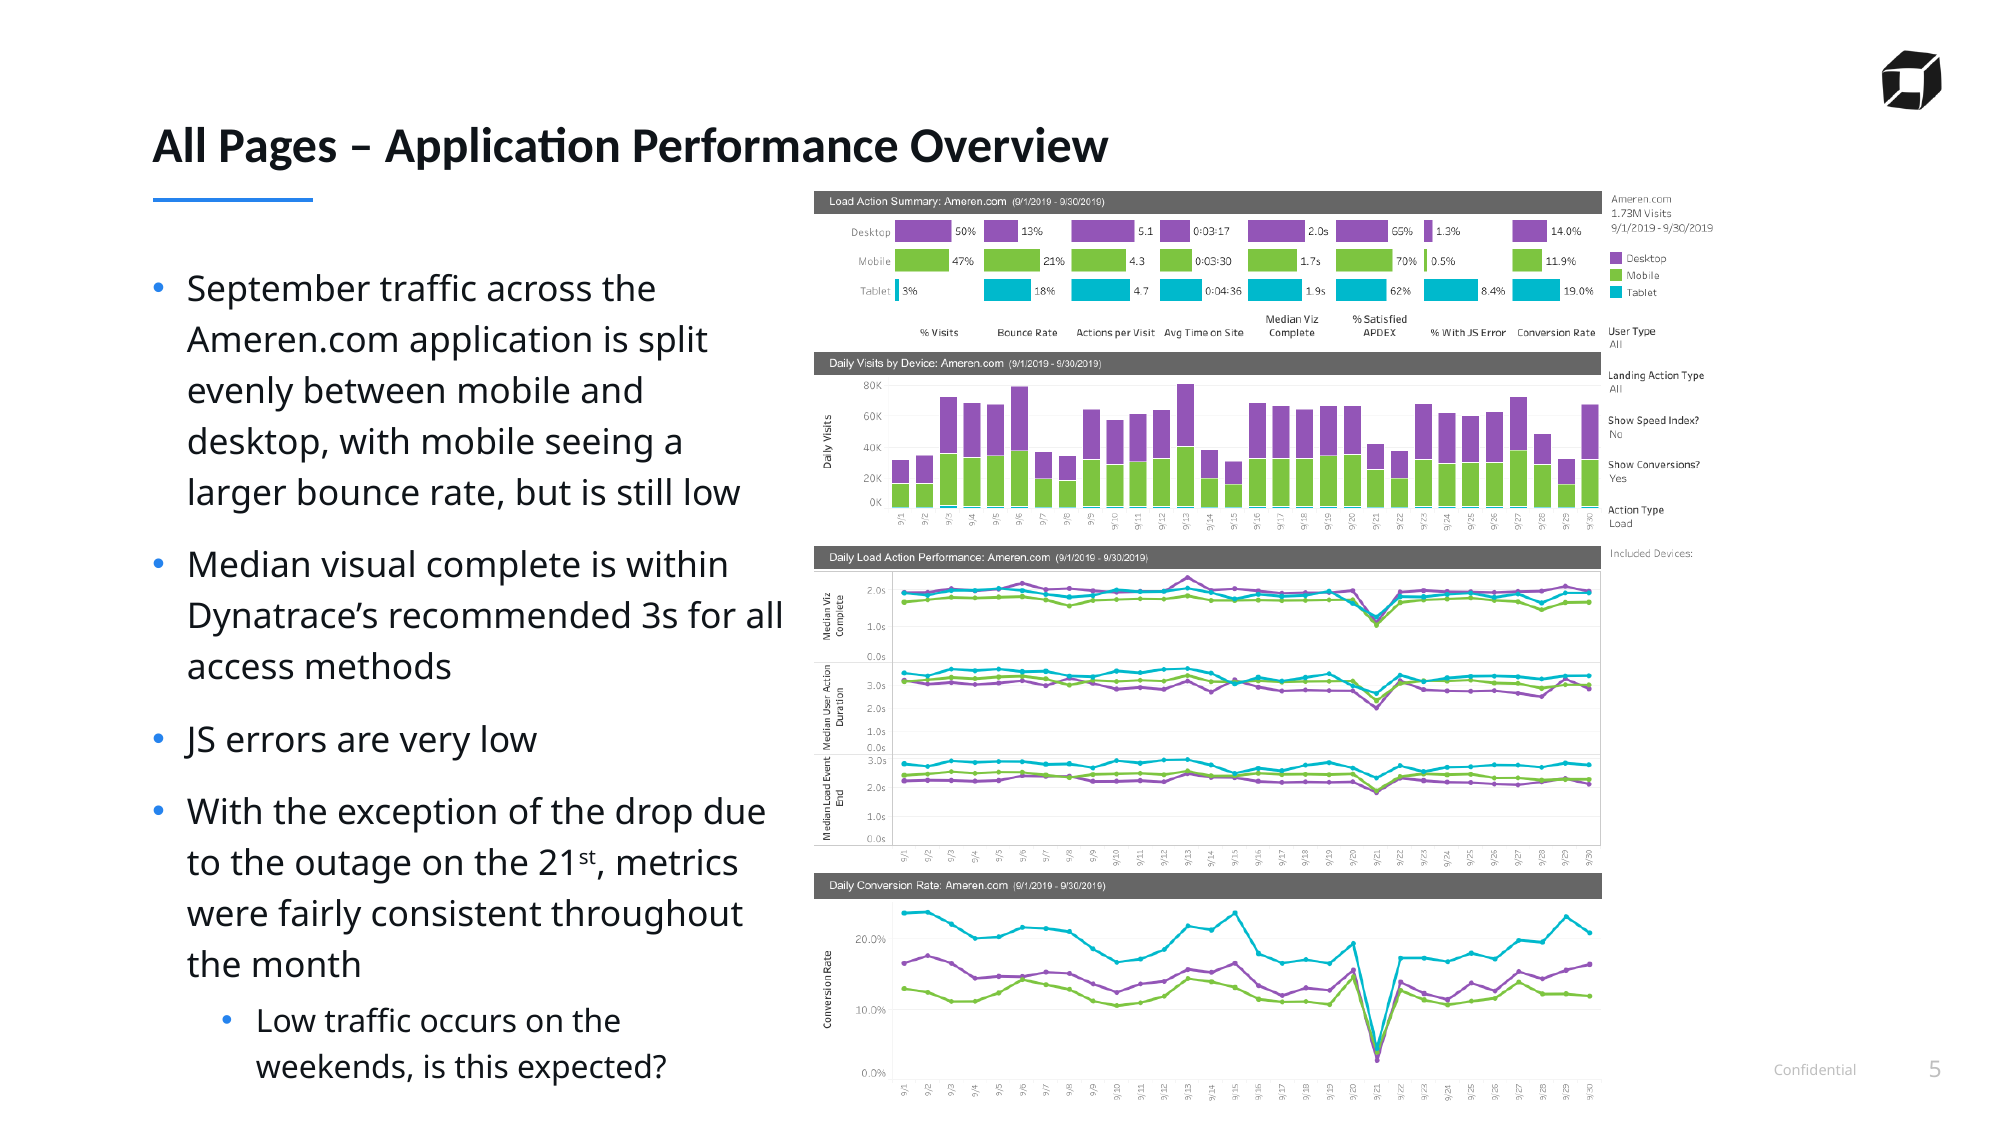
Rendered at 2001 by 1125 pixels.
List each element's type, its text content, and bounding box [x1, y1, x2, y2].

title All Pages – Application Performance Overview [137, 59, 1863, 181]
picture [802, 180, 1753, 1117]
picture [1881, 50, 1942, 110]
list September traffic across the Ameren.com application is split evenly between mobile and desktop, with mobile seeing a larger bounce rate, but is still low Median visual complete is within Dynatrace’s recommended 3s for all access methods JS errors are very low With the exception of the drop due to the outage on the 21st, metrics were fairly consistent throughout the month Low traffic occurs on the weekends, is this expected? [137, 249, 802, 1106]
